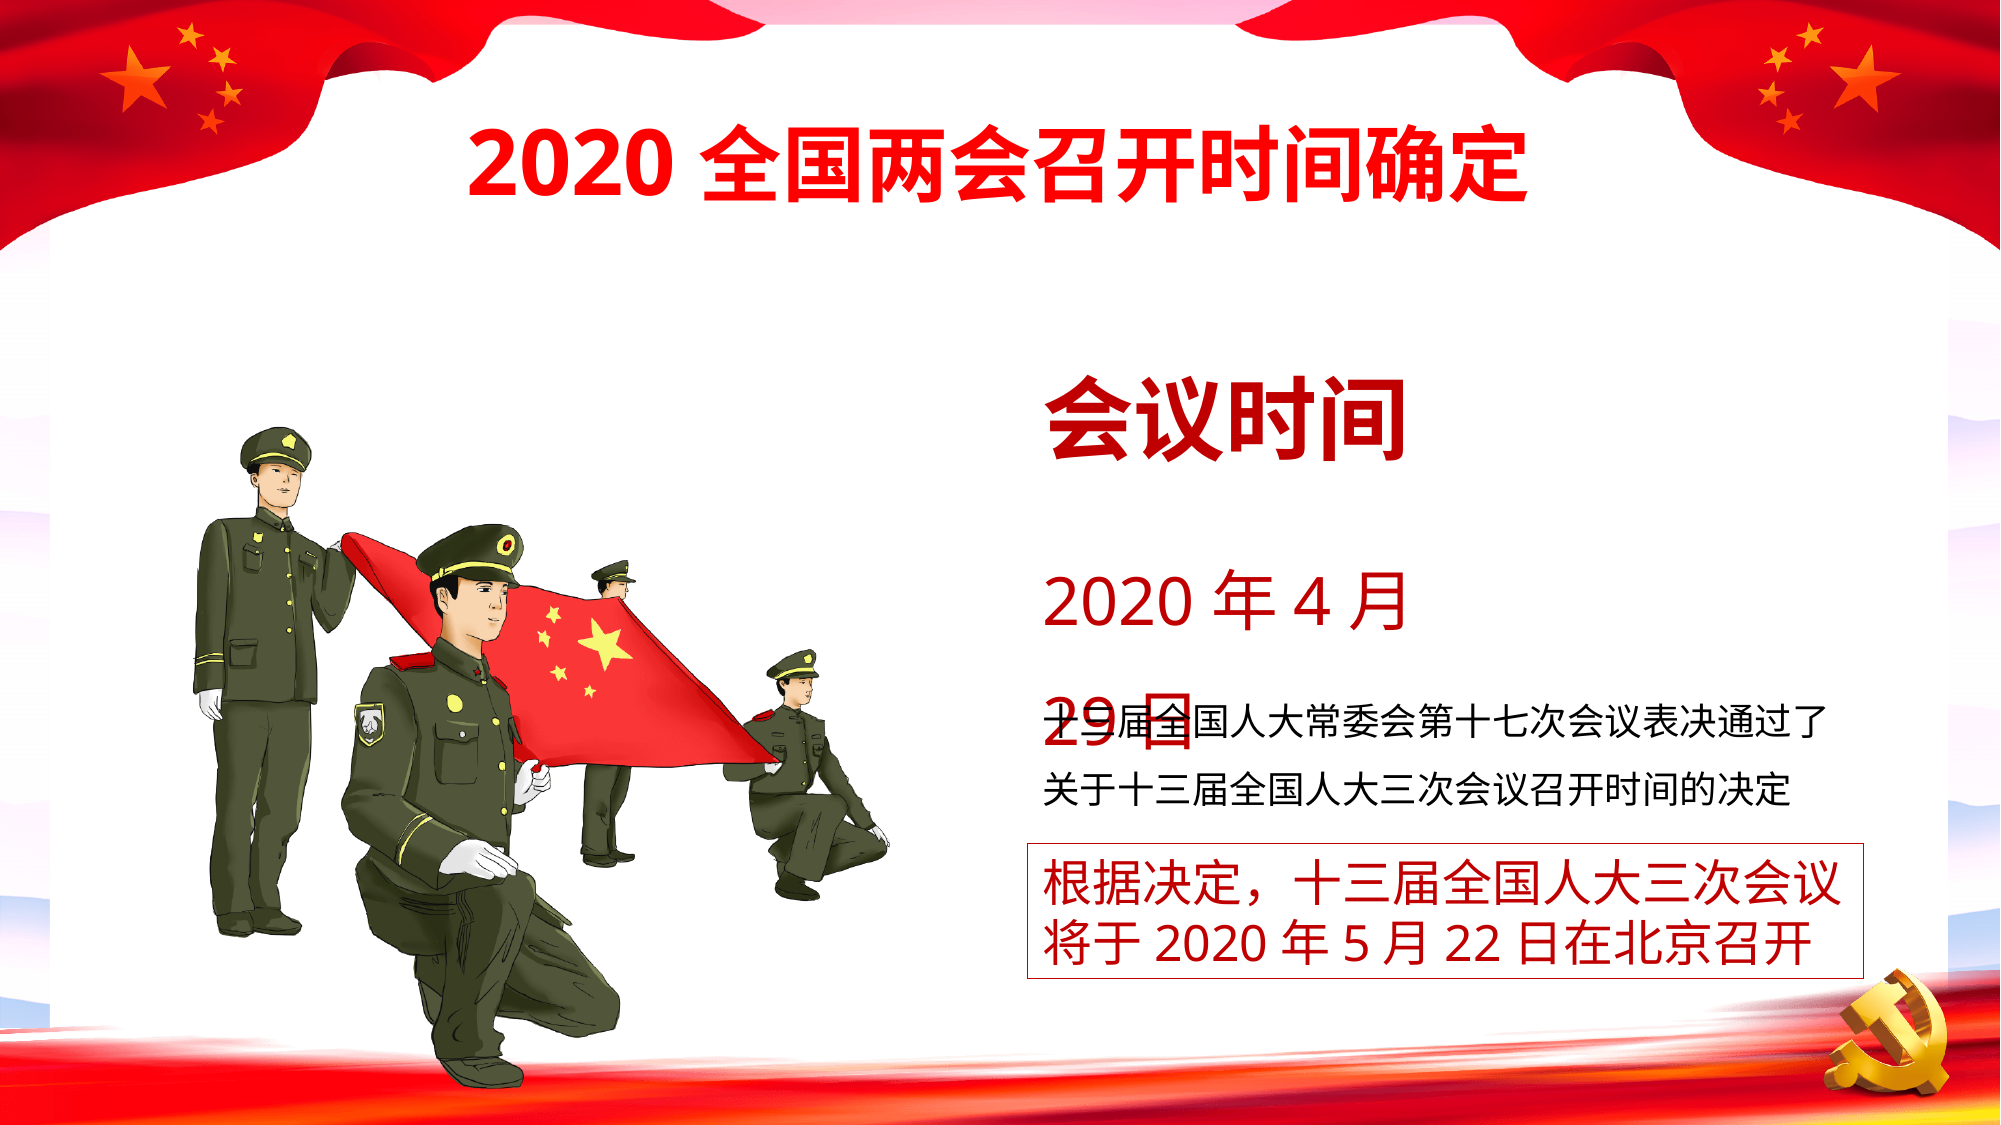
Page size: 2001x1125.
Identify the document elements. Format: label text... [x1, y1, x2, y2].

picture [0, 0, 2000, 1125]
text_box 根据决定，十三届全国人大三次会议将于2020年5月22日在北京召开 [1027, 843, 1864, 979]
text_box 十三届全国人大常委会第十七次会议表决通过了关于十三届全国人大三次会议召开时间的决定 [1027, 668, 1864, 819]
text_box 2020年4月29日 [1027, 511, 1521, 668]
text_box 会议时间 [1027, 354, 1446, 480]
